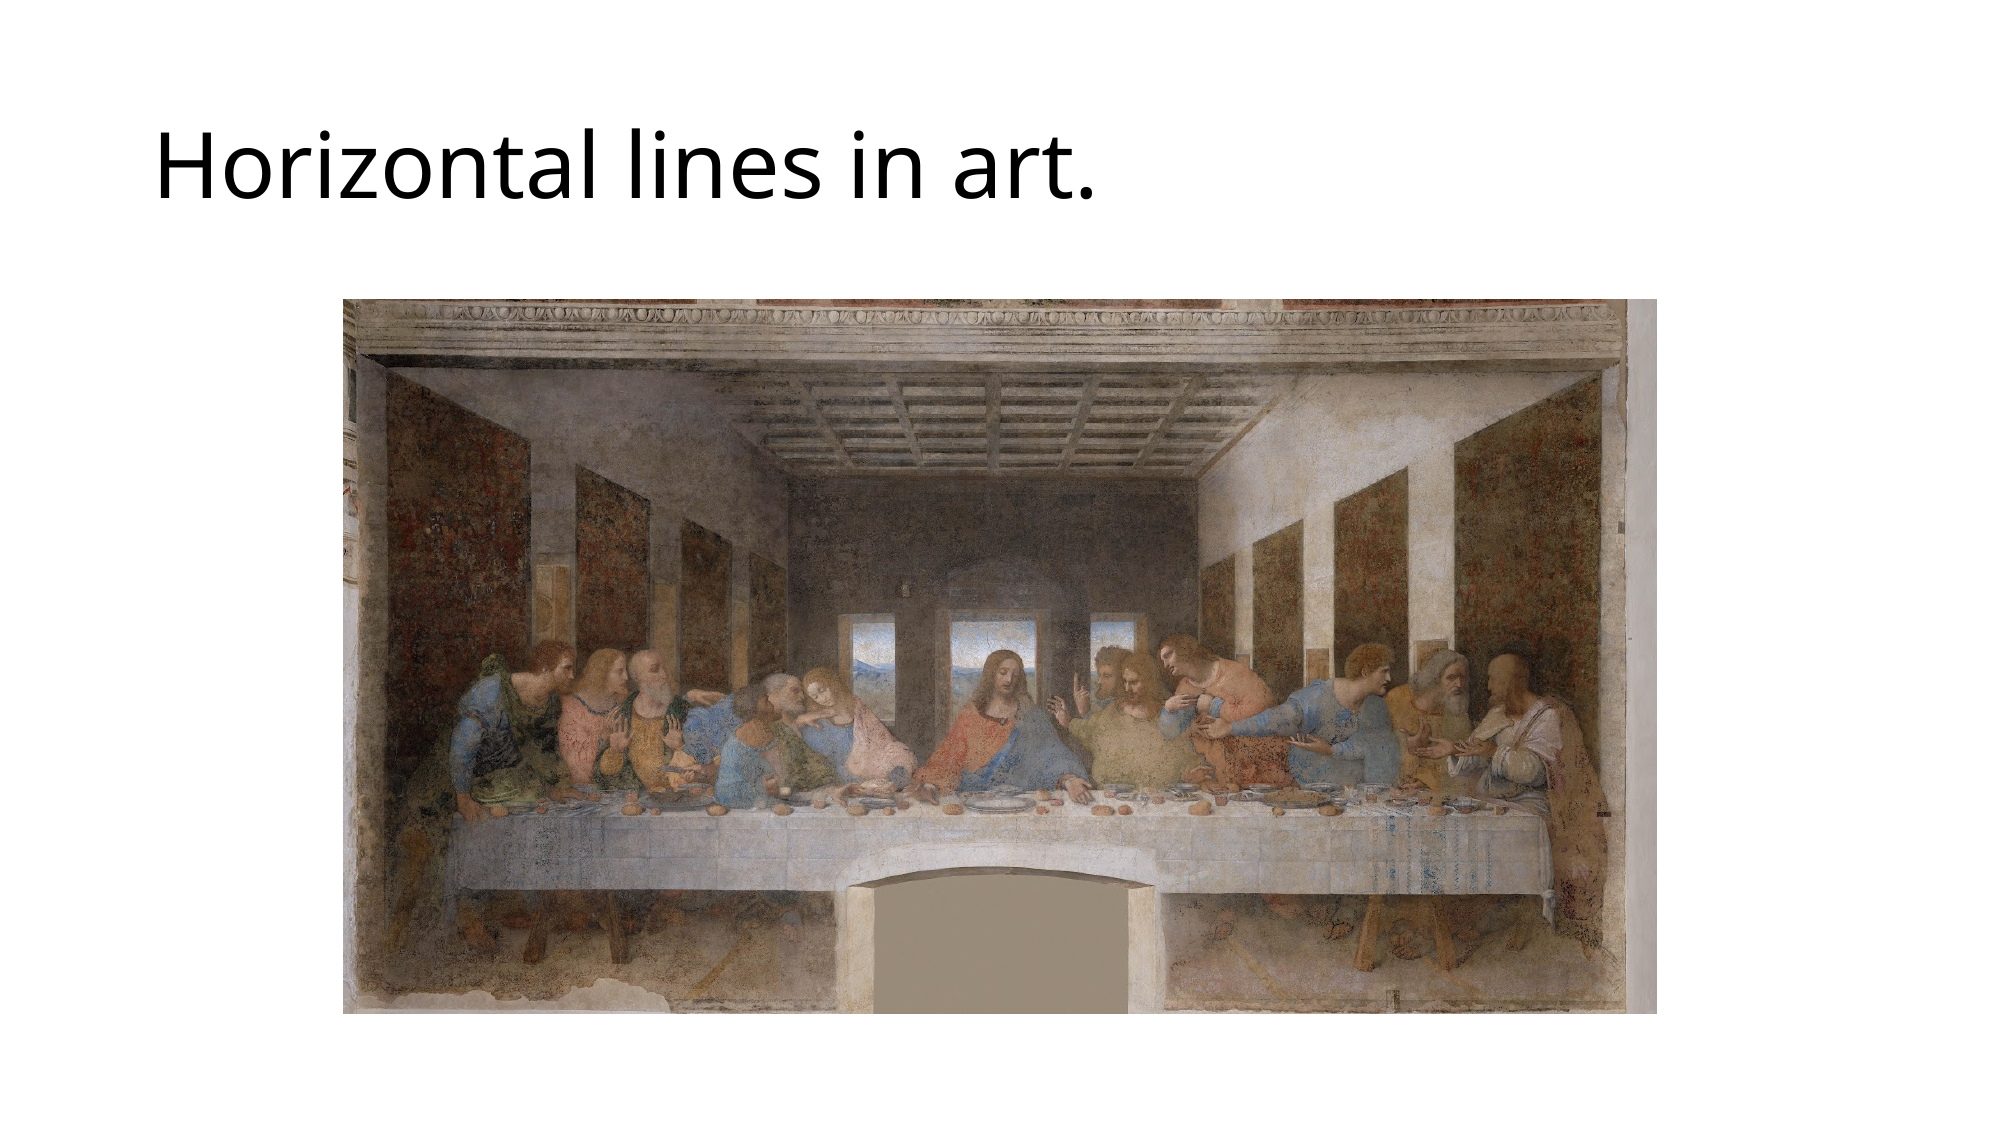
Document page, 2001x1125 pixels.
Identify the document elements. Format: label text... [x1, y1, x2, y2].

title Horizontal lines in art. [137, 59, 1863, 278]
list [343, 299, 1657, 1014]
